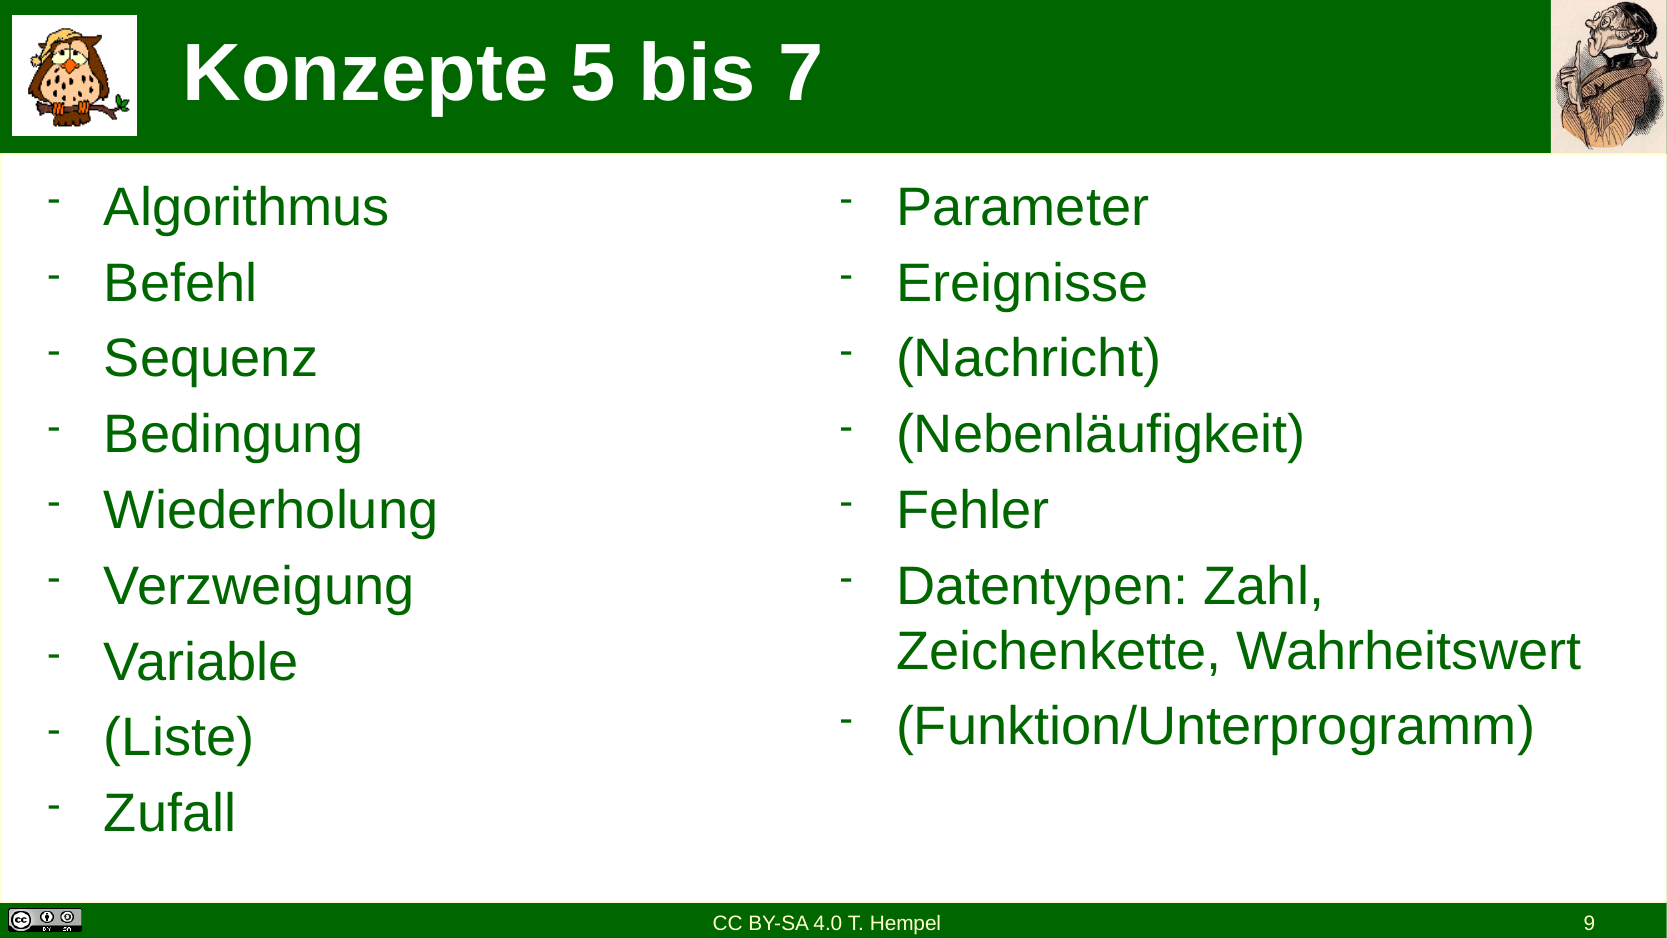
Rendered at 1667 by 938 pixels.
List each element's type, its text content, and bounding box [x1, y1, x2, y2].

footer CC BY-SA 4.0 T. Hempel [465, 901, 1188, 927]
list Algorithmus Befehl Sequenz Bedingung Wiederholung Verzweigung Variable (Liste) Zufall Parameter Ereignisse (Nachricht) (Nebenläufigkeit) Fehler Datentypen: Zahl, Zeichenkette, Wahrheitswert (Funktion/Unterprogramm) [32, 163, 1647, 892]
picture [1550, 0, 1667, 153]
picture [8, 908, 82, 932]
title Konzepte 5 bis 7 [167, 17, 1516, 125]
picture [12, 15, 137, 136]
slide_number 9 [1227, 901, 1616, 927]
